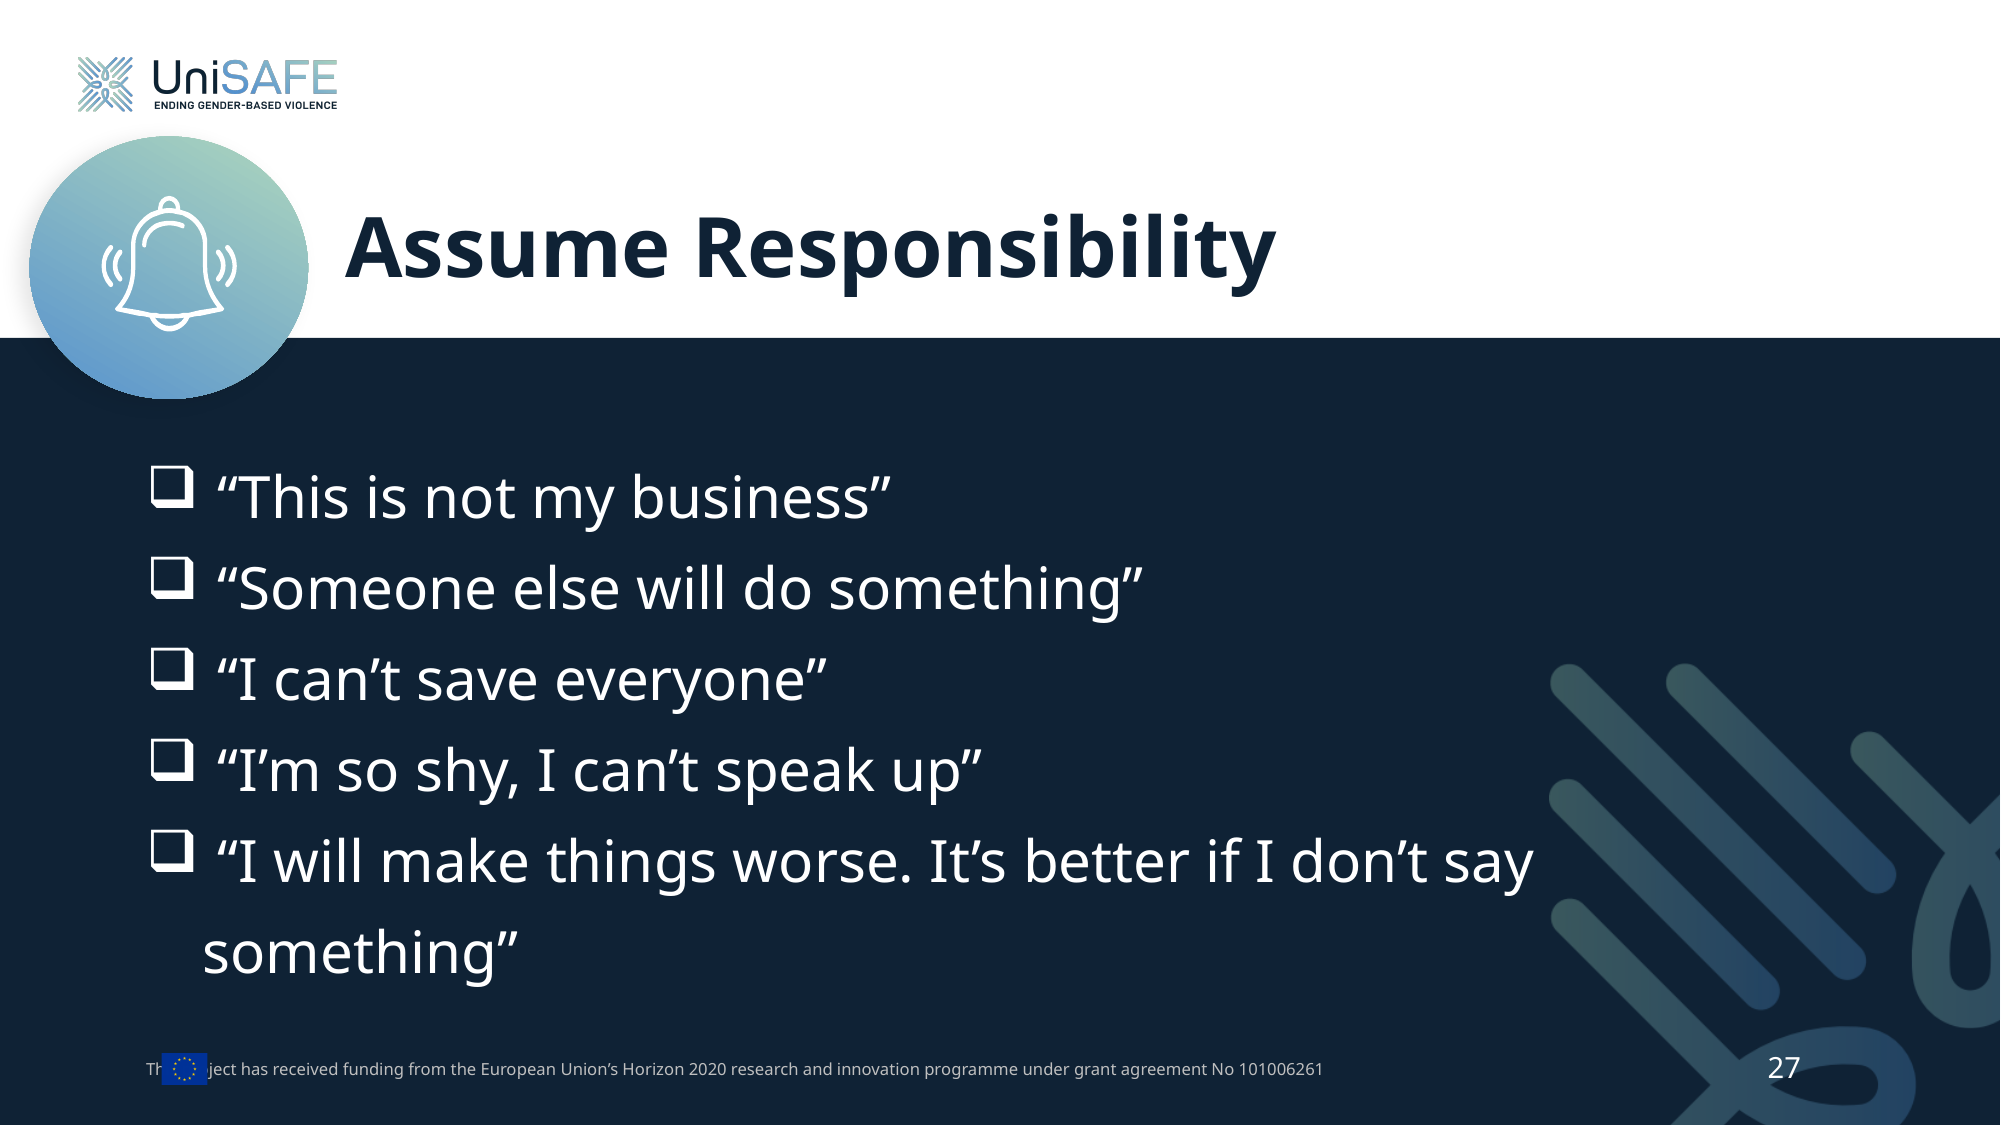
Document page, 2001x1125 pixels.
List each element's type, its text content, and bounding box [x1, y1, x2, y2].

text_box [115, 195, 225, 332]
title Assume Responsibility [345, 173, 2000, 302]
text_box [101, 244, 114, 288]
text_box [28, 135, 310, 401]
text_box [112, 249, 123, 282]
text_box [215, 249, 226, 282]
picture [78, 57, 337, 112]
text_box [225, 244, 237, 288]
text_box “This is not my business” “Someone else will do something” “I can’t save everyone” “I’m so shy, I can’t speak up” “I will make things worse. It’s better if I don’t say something” [146, 431, 1743, 993]
